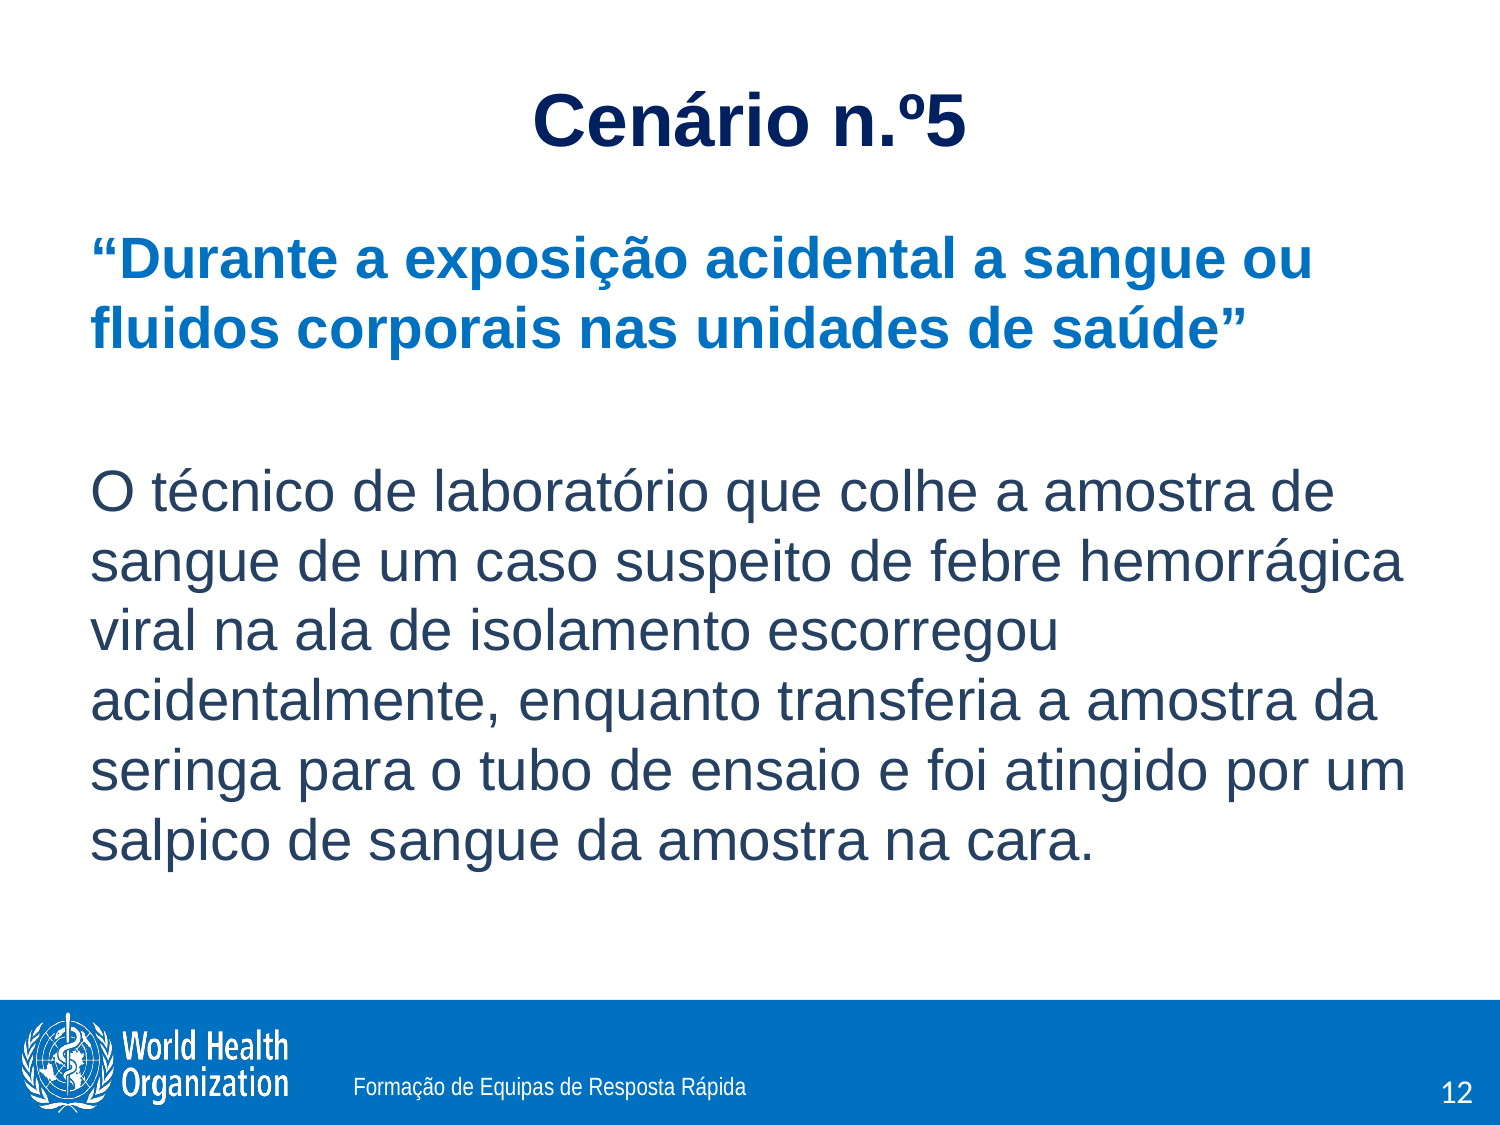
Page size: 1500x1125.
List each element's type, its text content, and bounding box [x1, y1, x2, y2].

list “Durante a exposição acidental a sangue ou fluidos corporais nas unidades de saúde” O técnico de laboratório que colhe a amostra de sangue de um caso suspeito de febre hemorrágica viral na ala de isolamento escorregou acidentalmente, enquanto transferia a amostra da seringa para o tubo de ensaio e foi atingido por um salpico de sangue da amostra na cara. [75, 212, 1425, 955]
title Cenário n.º5 [75, 45, 1425, 188]
picture [21, 1012, 288, 1113]
